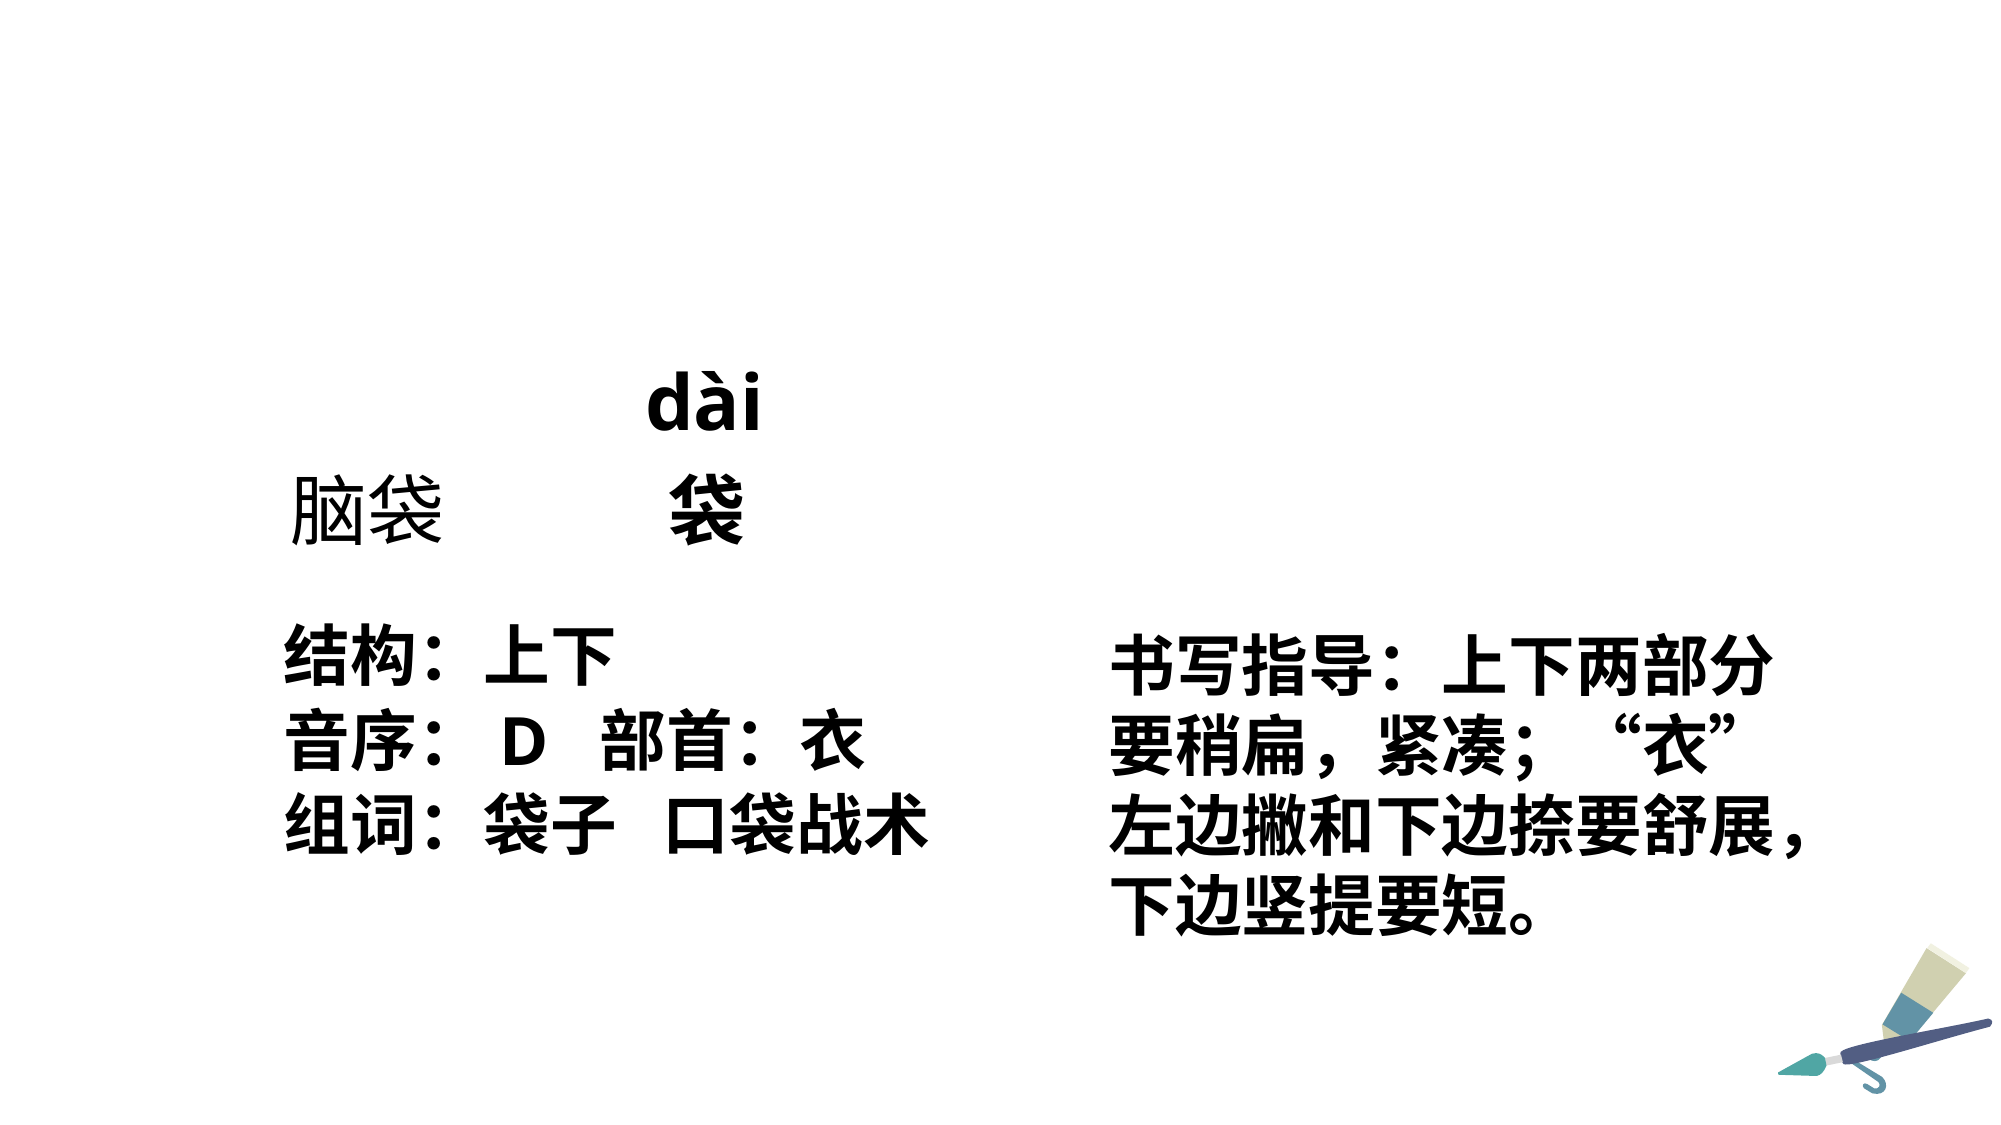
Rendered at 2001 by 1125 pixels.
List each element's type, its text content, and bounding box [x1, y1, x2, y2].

text_box 袋 [648, 456, 766, 566]
text_box 脑袋 [270, 452, 640, 566]
text_box 结构：上下 [263, 604, 776, 688]
text_box 书写指导：上下两部分要稍扁，紧凑；“衣”左边撇和下边捺要舒展，下边竖提要短。 [1087, 613, 1805, 955]
text_box dài [625, 343, 915, 456]
text_box 音序：D 部首：衣 [263, 688, 899, 789]
text_box 组词：袋子 口袋战术 [263, 772, 1087, 873]
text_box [1811, 945, 1974, 1125]
